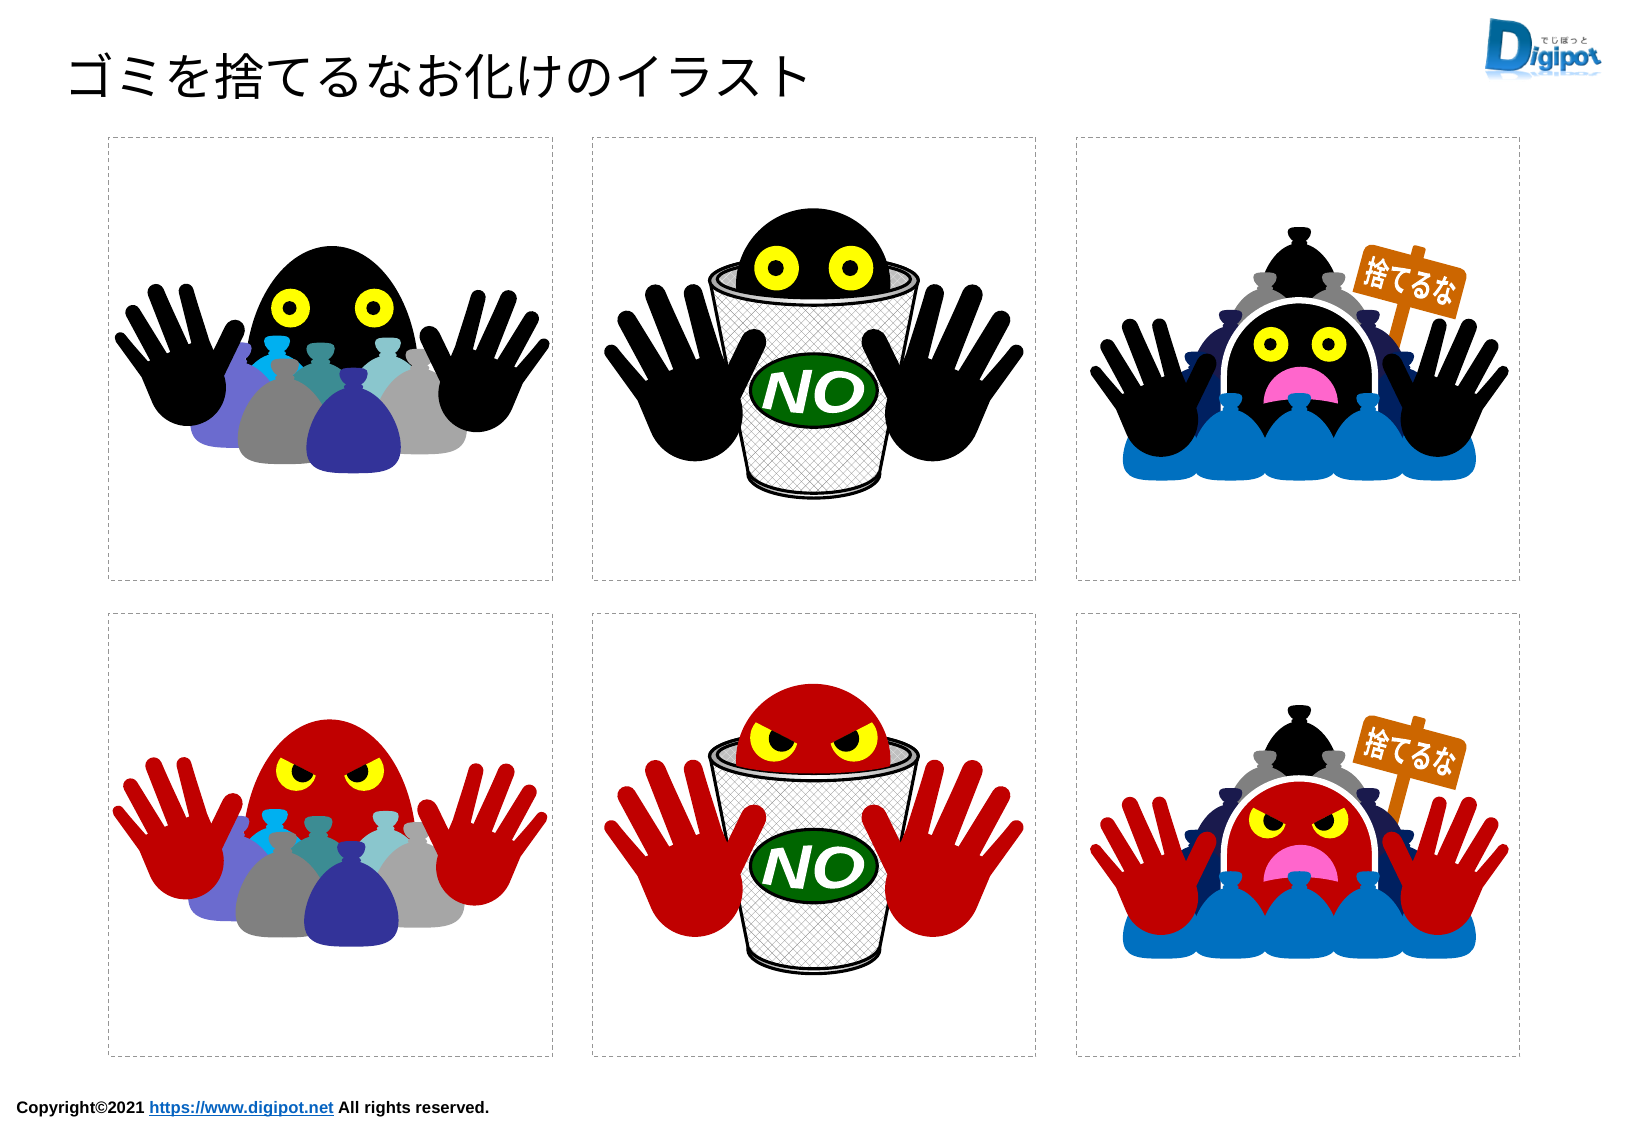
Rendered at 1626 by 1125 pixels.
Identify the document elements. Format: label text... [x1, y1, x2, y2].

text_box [621, 208, 1007, 499]
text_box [621, 683, 1007, 974]
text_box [126, 719, 534, 947]
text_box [128, 245, 536, 474]
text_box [1103, 227, 1496, 481]
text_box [1103, 705, 1496, 959]
text_box ゴミを捨てるなお化けのイラスト [49, 38, 829, 113]
picture [1485, 18, 1602, 82]
